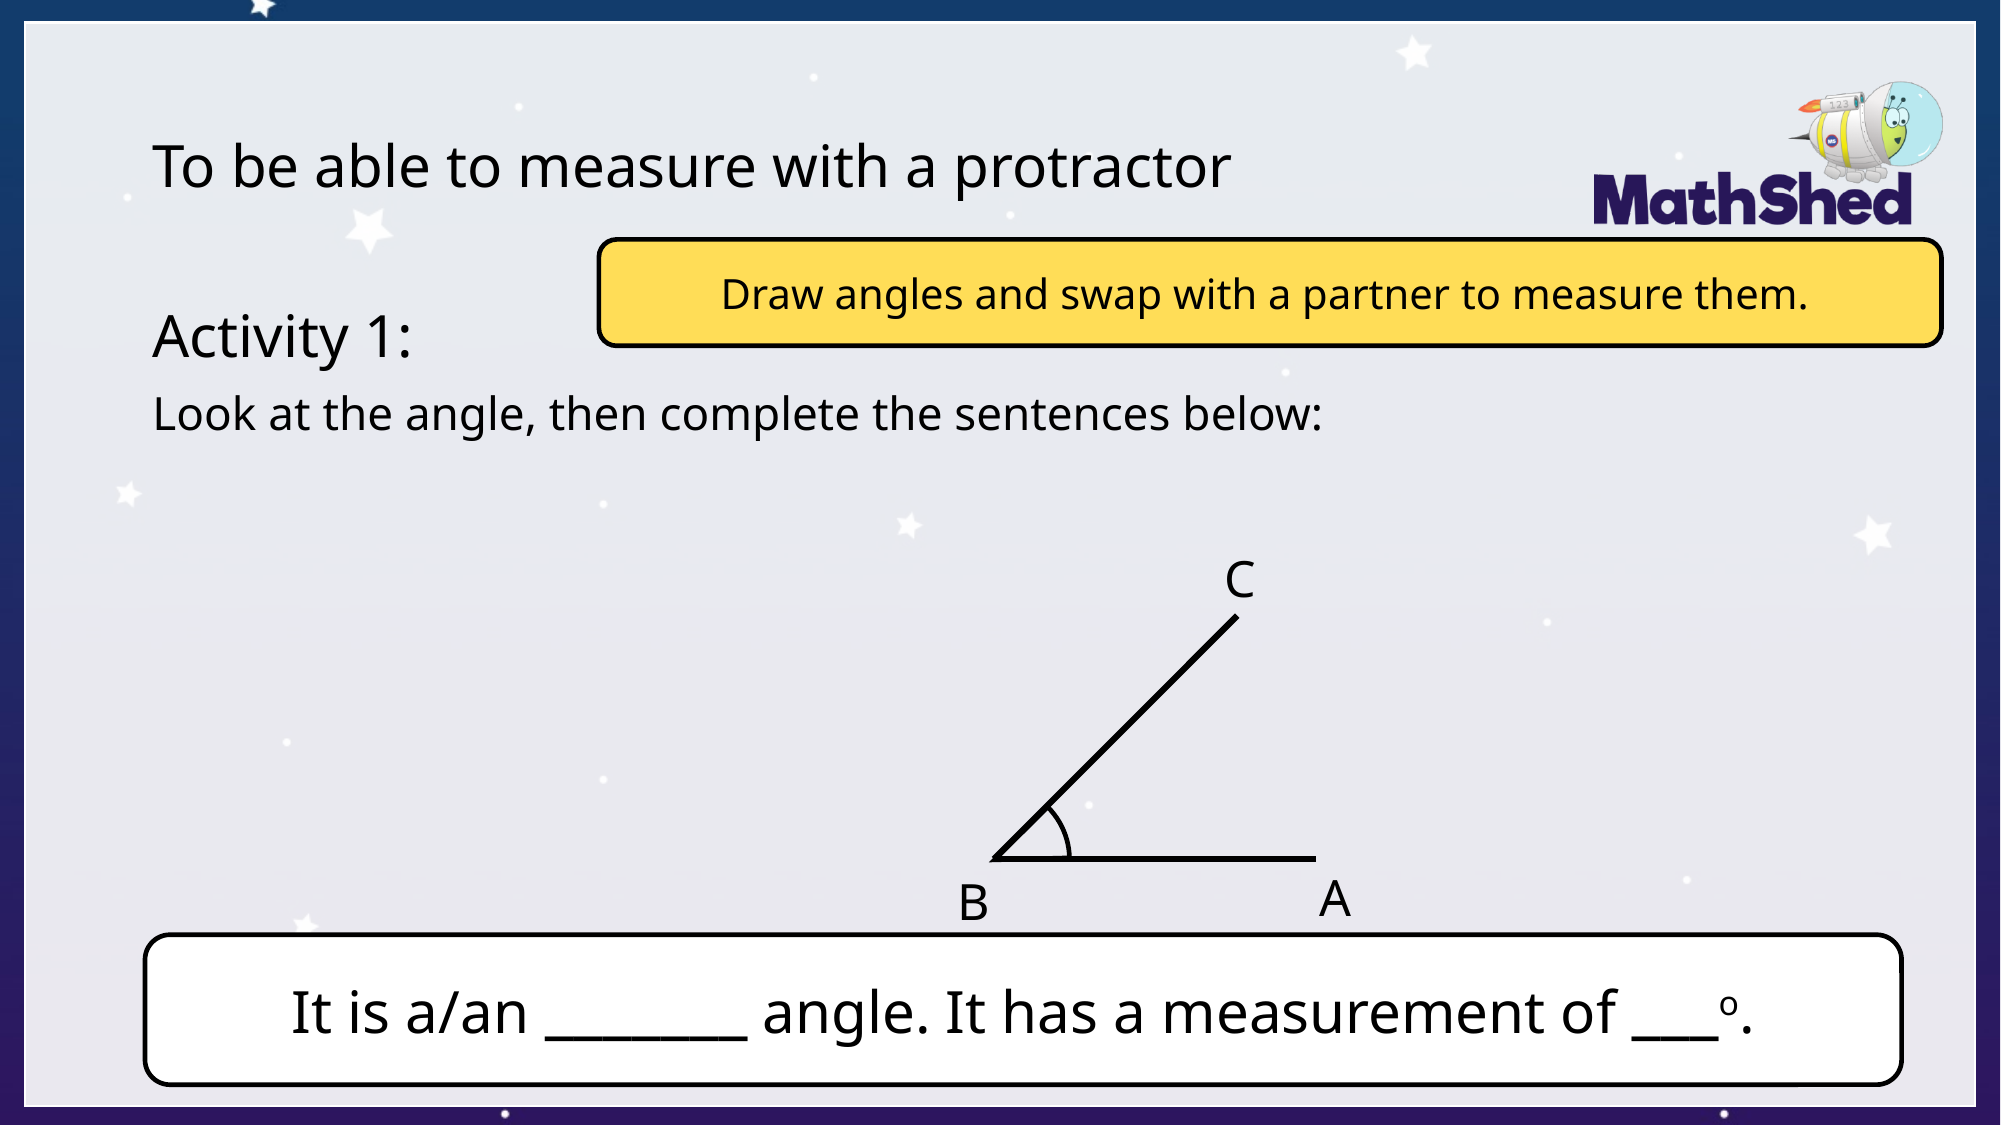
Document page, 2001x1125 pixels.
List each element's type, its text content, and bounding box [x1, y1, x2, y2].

text_box C [1209, 539, 1271, 615]
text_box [993, 615, 1238, 859]
title To be able to measure with a protractor [137, 59, 1578, 278]
text_box A [1304, 859, 1367, 933]
text_box Draw angles and swap with a partner to measure them. [597, 238, 1943, 347]
text_box It is a/an _______ angle. It has a measurement of ___o. [143, 933, 1903, 1086]
picture [0, 0, 2001, 1125]
text_box B [943, 862, 1006, 938]
list Activity 1: Look at the angle, then complete the sentences below: [137, 299, 1863, 1014]
